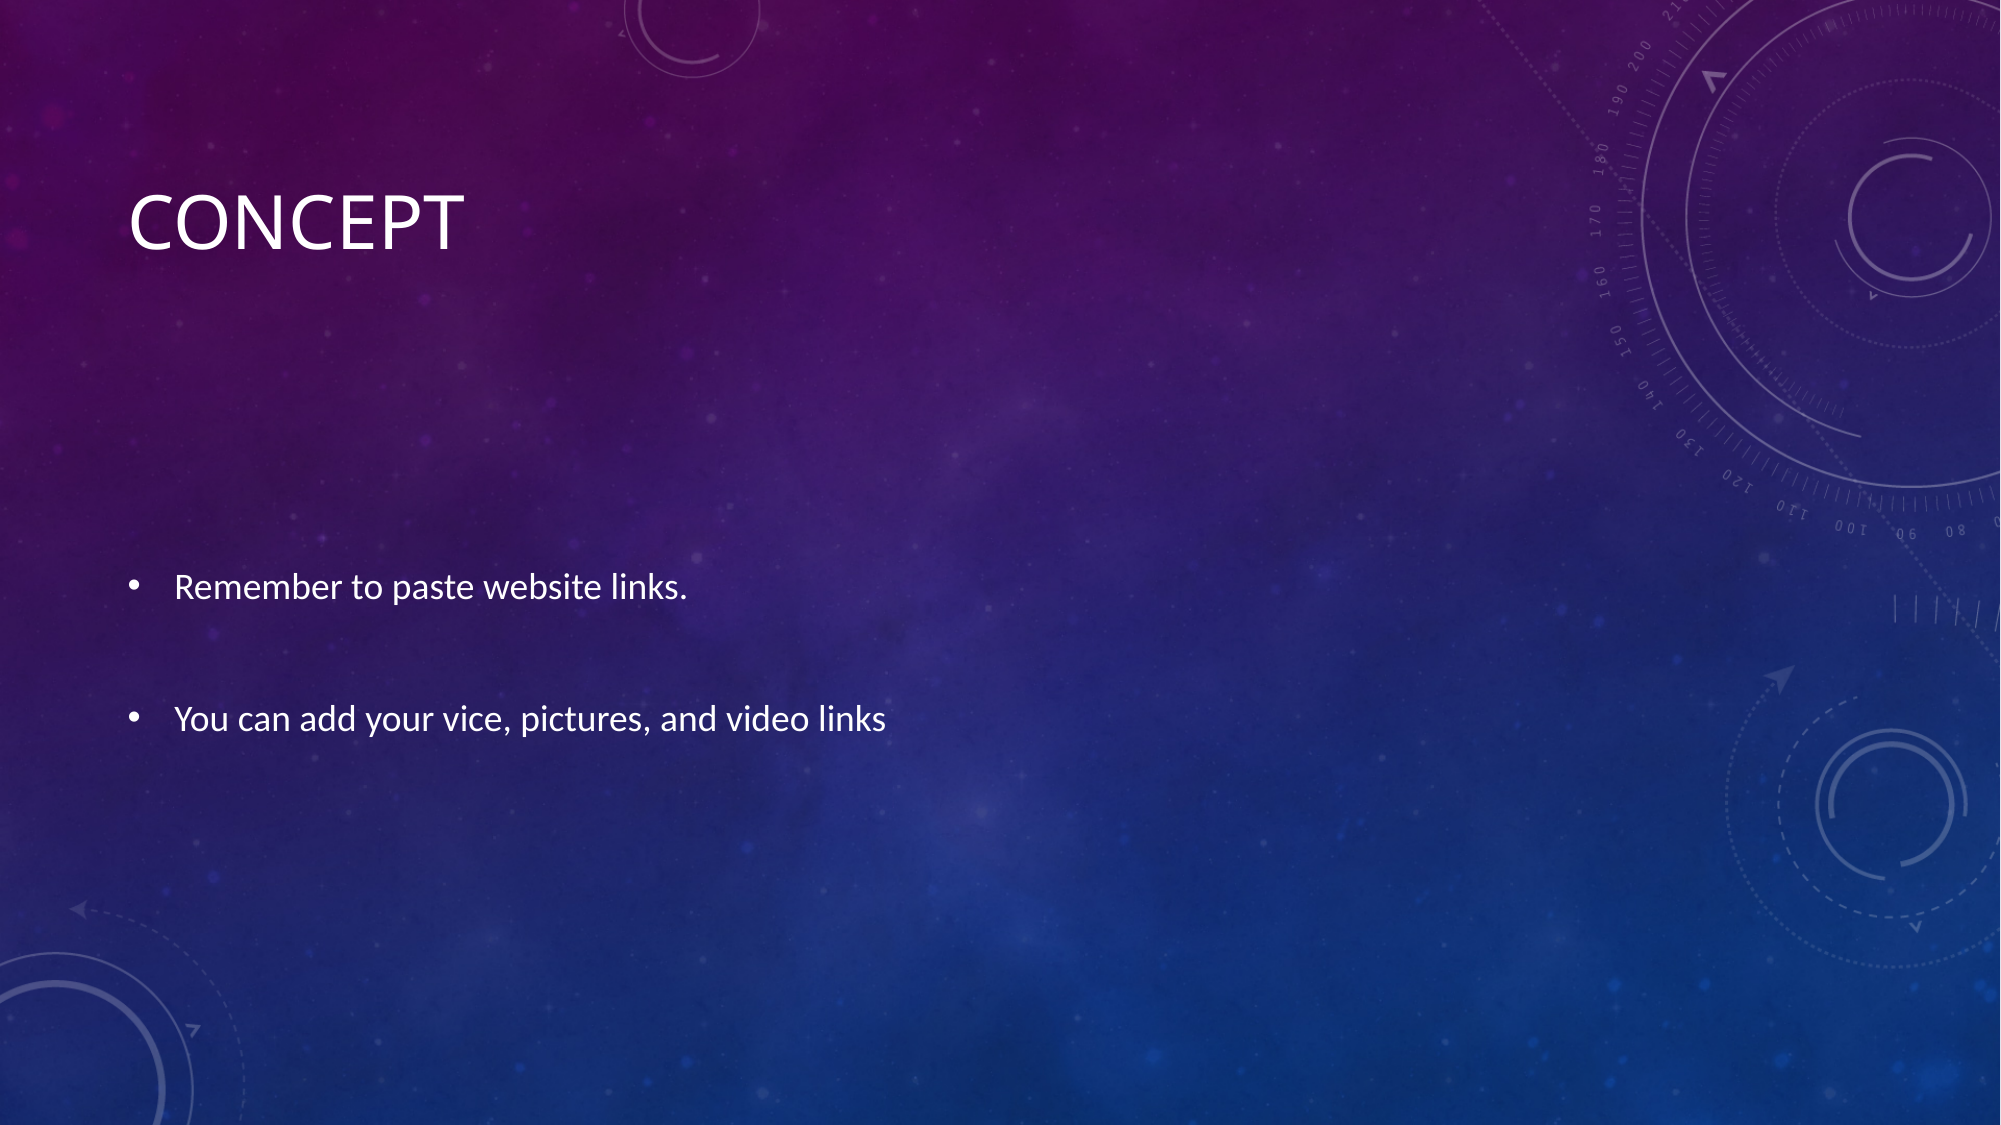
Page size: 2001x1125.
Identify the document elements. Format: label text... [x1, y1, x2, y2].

list Remember to paste website links. You can add your vice, pictures, and video links [112, 351, 1775, 950]
title Concept [112, 99, 1775, 339]
picture [0, 0, 2001, 1125]
